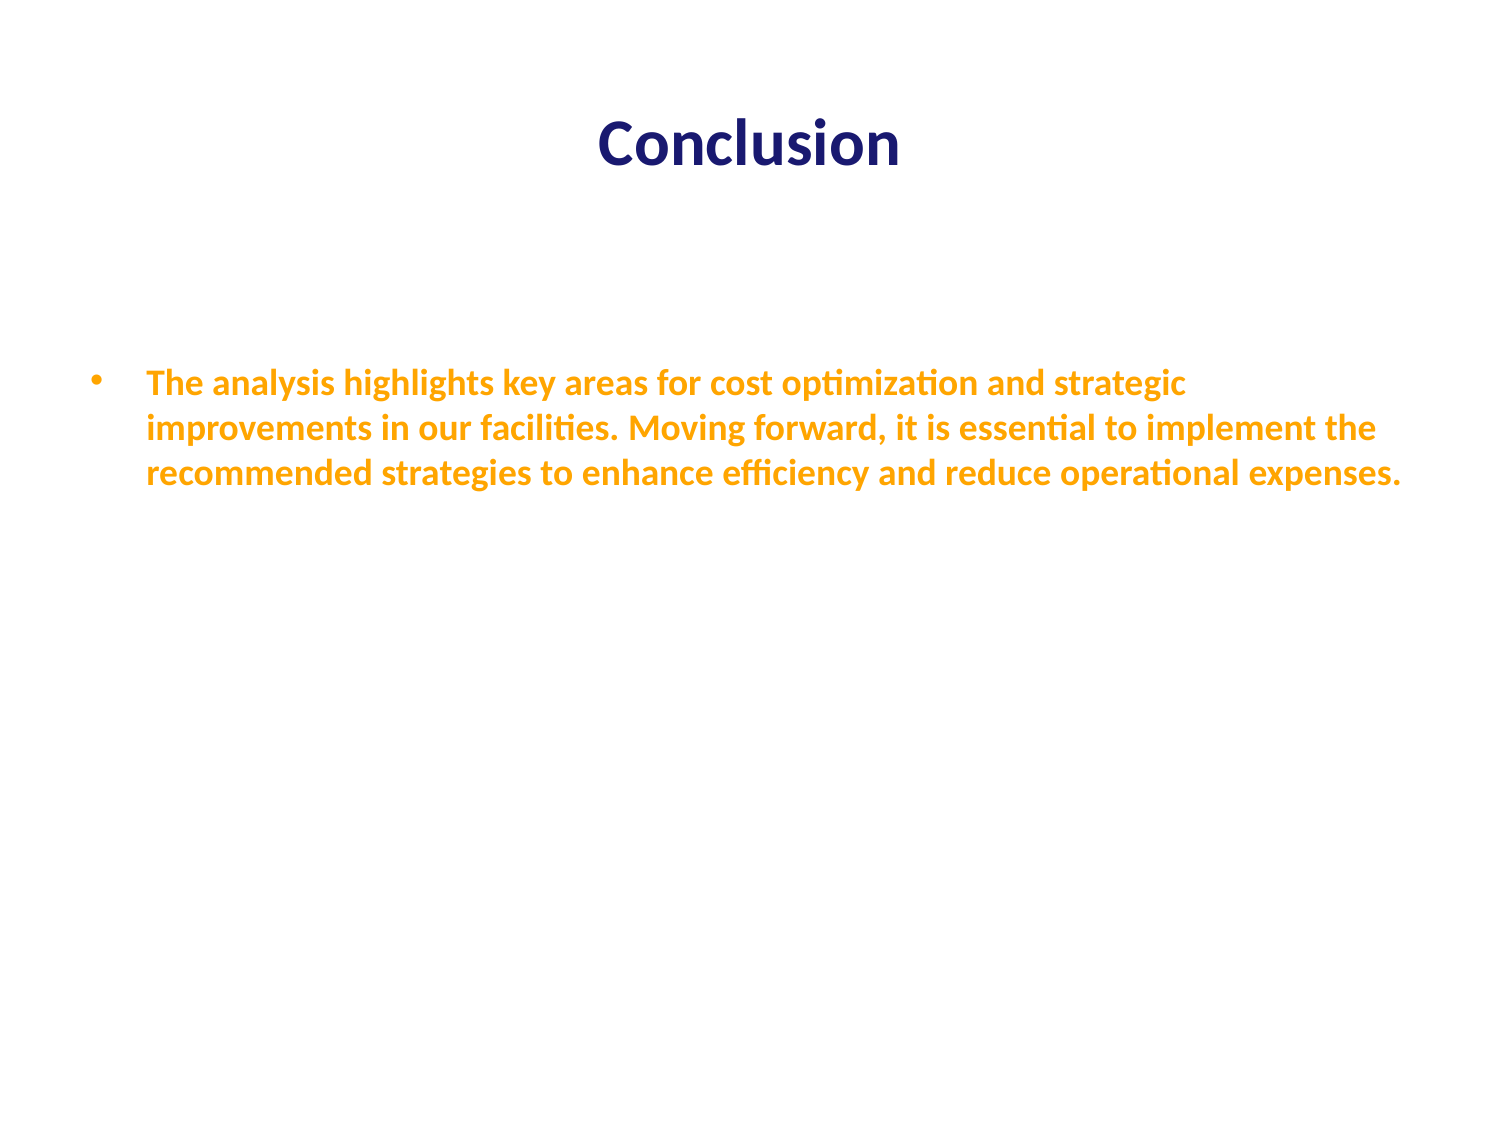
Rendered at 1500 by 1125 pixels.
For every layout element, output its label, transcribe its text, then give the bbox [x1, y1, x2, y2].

title Conclusion [75, 45, 1425, 233]
list The analysis highlights key areas for cost optimization and strategic improvements in our facilities. Moving forward, it is essential to implement the recommended strategies to enhance efficiency and reduce operational expenses. [75, 262, 1425, 1005]
